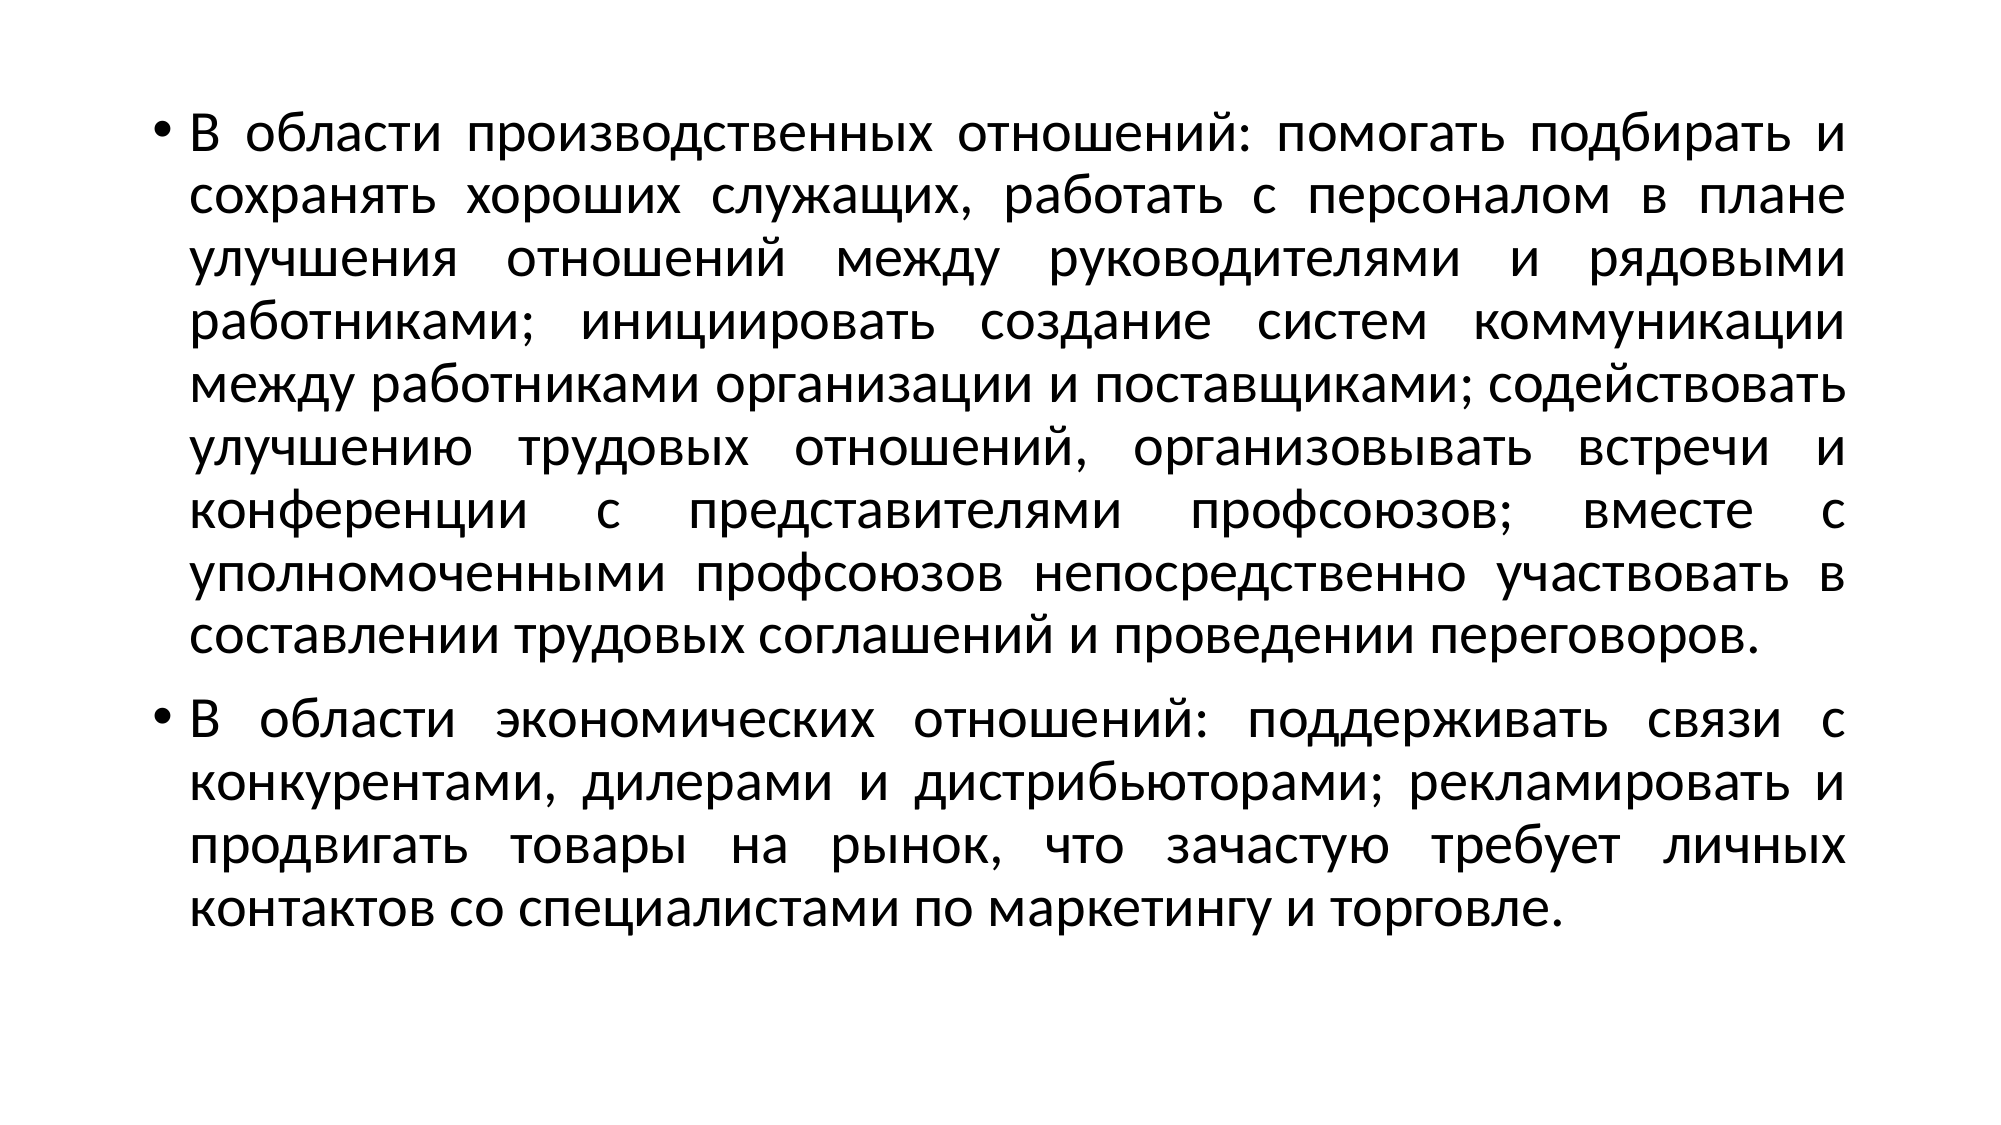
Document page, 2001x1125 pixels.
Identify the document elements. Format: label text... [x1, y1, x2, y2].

list В области производственных отношений: помогать подбирать и сохранять хороших служащих, работать с персоналом в плане улучшения отношений между руководителями и рядовыми работниками; инициировать создание систем коммуникации между работниками организации и поставщиками; содействовать улучшению трудовых отношений, организовывать встречи и конференции с представителями профсоюзов; вместе с уполномоченными профсоюзов непосредственно участвовать в составлении трудовых соглашений и проведении переговоров. В области экономических отношений: поддерживать связи с конкурентами, дилерами и дистрибьюторами; рекламировать и продвигать товары на рынок, что зачастую требует личных контактов со специалистами по маркетингу и торговле. [137, 93, 1863, 1014]
